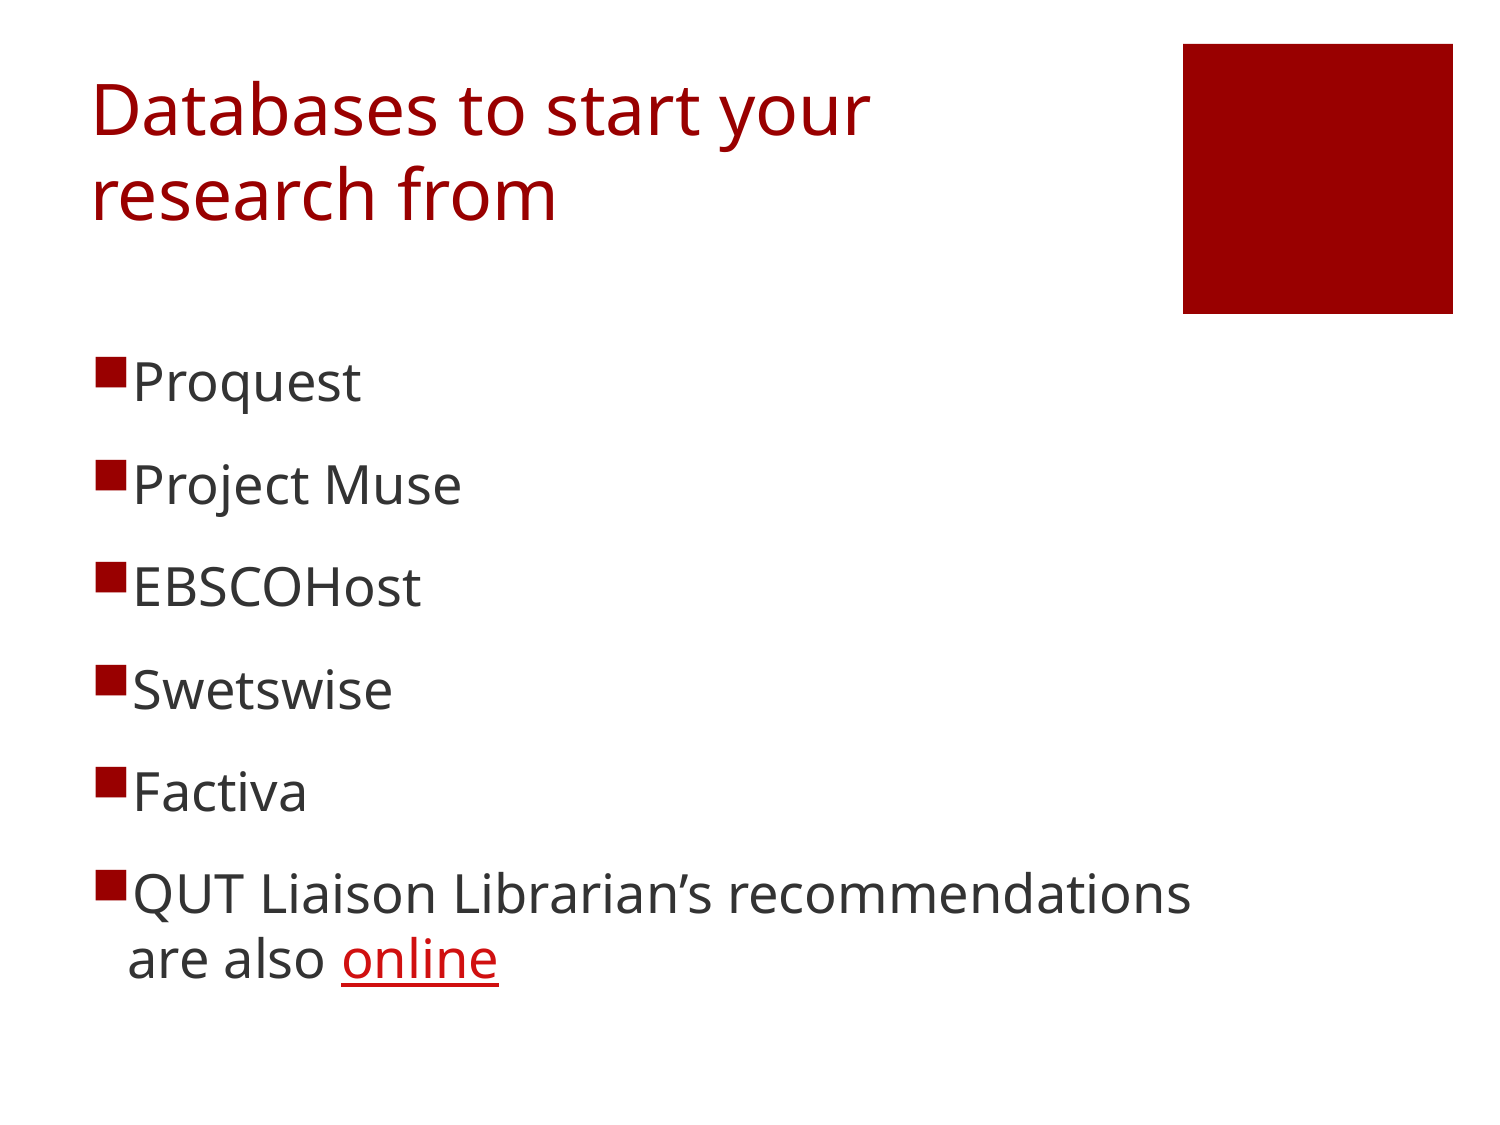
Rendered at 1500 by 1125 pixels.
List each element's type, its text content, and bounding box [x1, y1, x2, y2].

title Databases to start your research from [75, 56, 1143, 244]
list Proquest Project Muse EBSCOHost Swetswise Factiva QUT Liaison Librarian’s recommendations are also online [75, 340, 1292, 1005]
